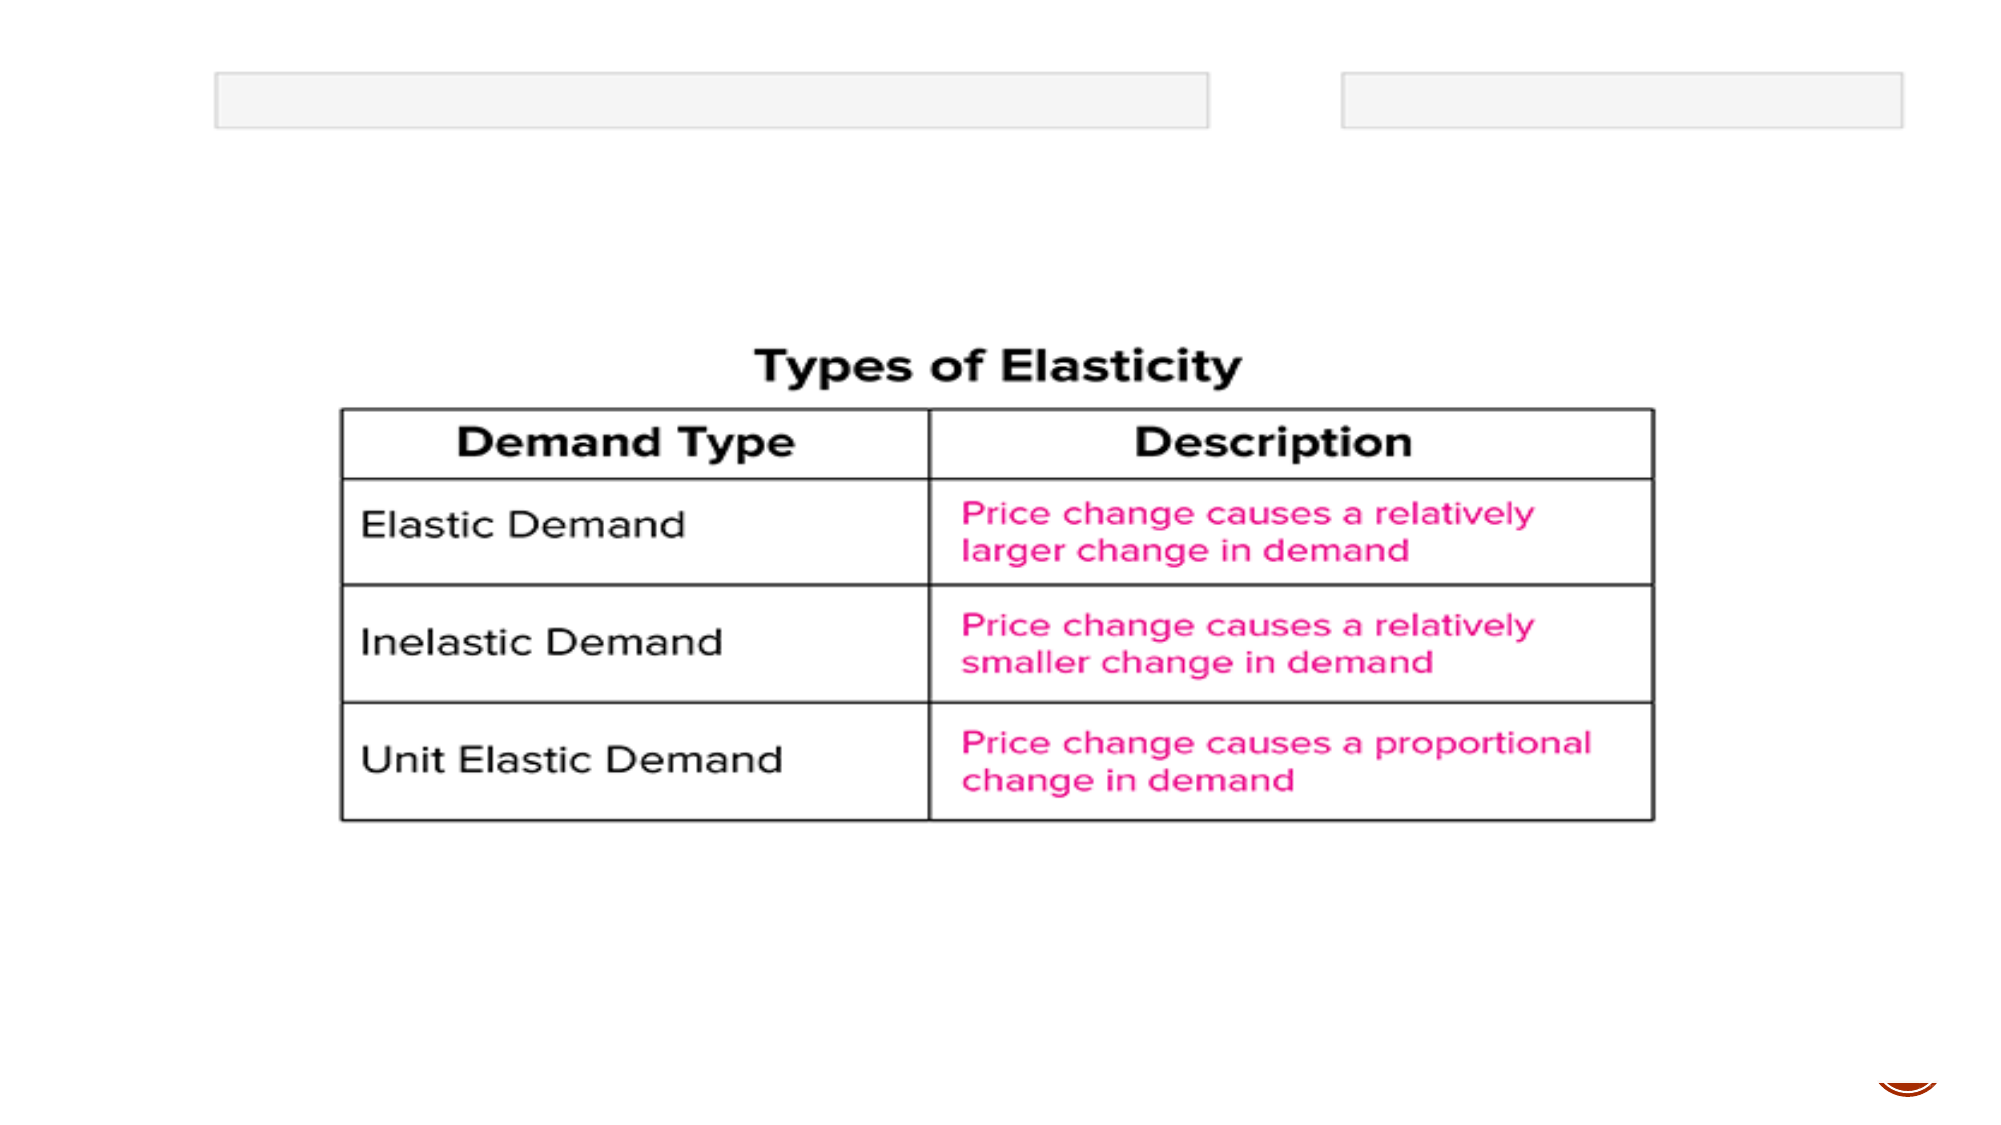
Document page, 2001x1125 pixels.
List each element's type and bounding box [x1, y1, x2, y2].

picture [37, 45, 1959, 1083]
